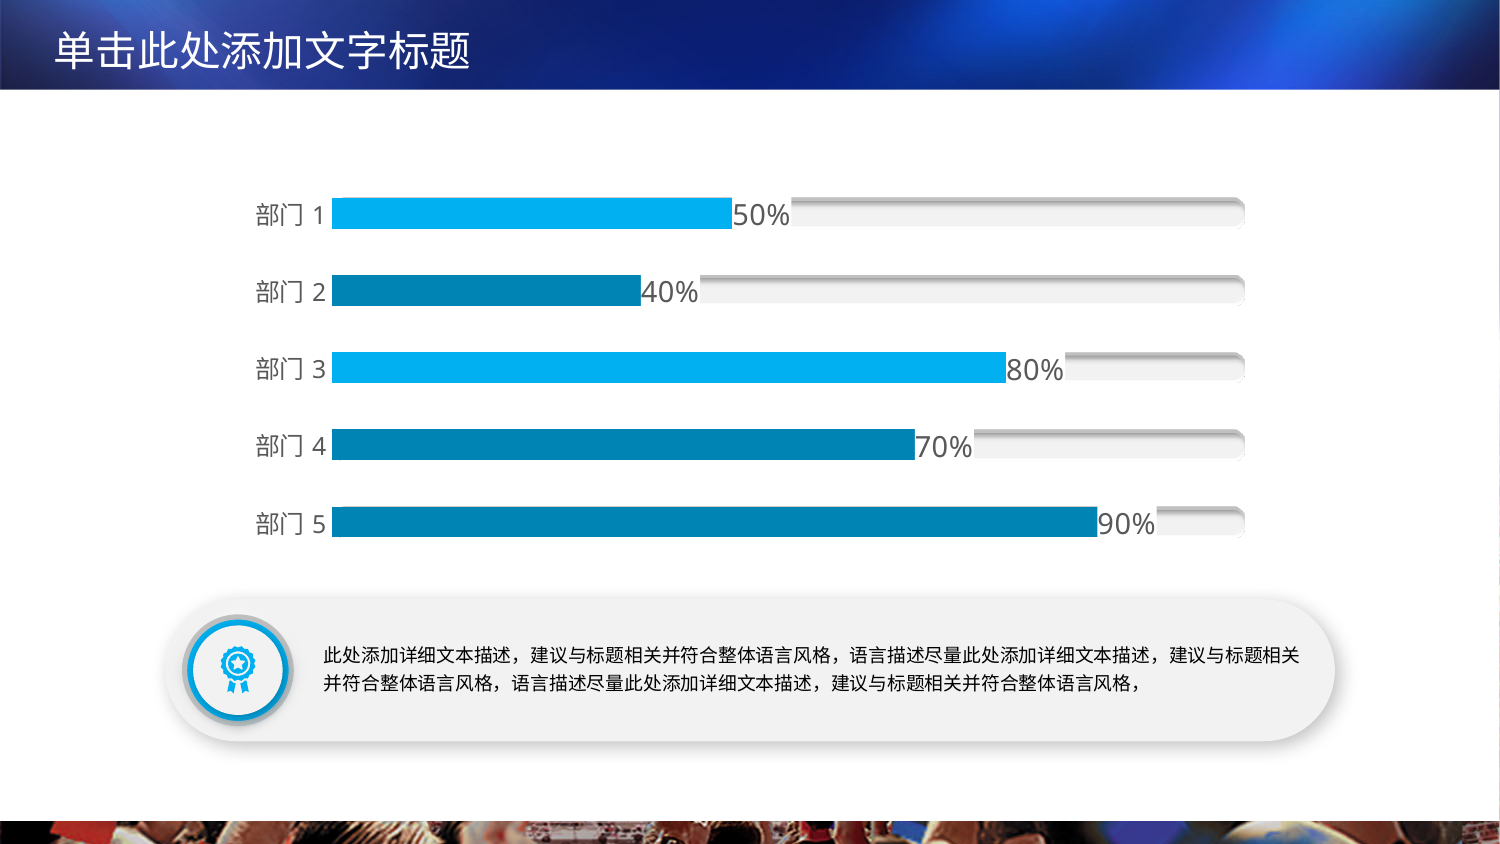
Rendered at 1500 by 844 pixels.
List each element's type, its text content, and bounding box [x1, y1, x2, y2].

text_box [220, 645, 256, 694]
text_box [166, 598, 310, 742]
text_box [307, 597, 1337, 744]
picture [0, 821, 1500, 844]
text_box 此处添加详细文本描述，建议与标题相关并符合整体语言风格，语言描述尽量此处添加详细文本描述，建议与标题相关并符合整体语言风格，语言描述尽量此处添加详细文本描述，建议与标题相关并符合整体语言风格， [314, 630, 1315, 702]
picture [0, 0, 1500, 89]
chart [254, 157, 1246, 579]
